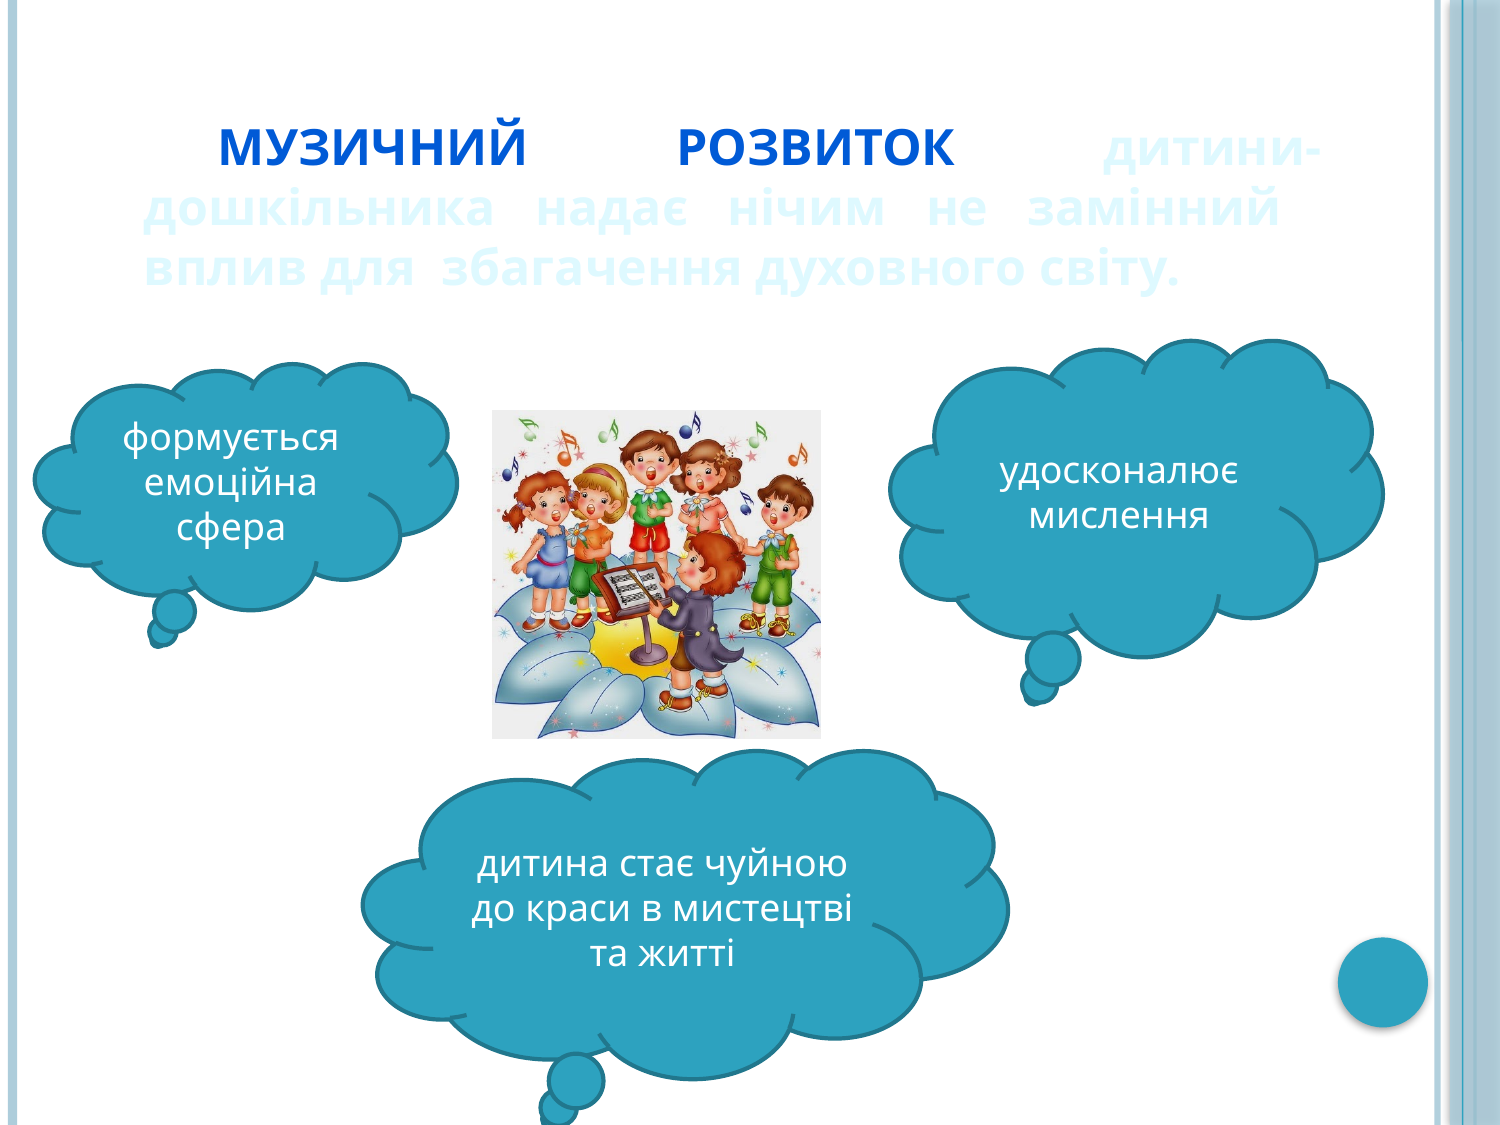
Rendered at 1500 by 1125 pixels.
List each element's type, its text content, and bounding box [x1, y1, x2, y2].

text_box дитина стає чуйною до краси в мистецтві та житті [360, 748, 1011, 1125]
text_box удосконалює мислення [888, 338, 1386, 707]
text_box Музичний розвиток дитини-дошкільника надає нічим не замінний вплив для збагачення духовного світу. [128, 108, 1336, 544]
text_box формується емоційна сфера [32, 361, 460, 649]
picture [491, 409, 821, 739]
